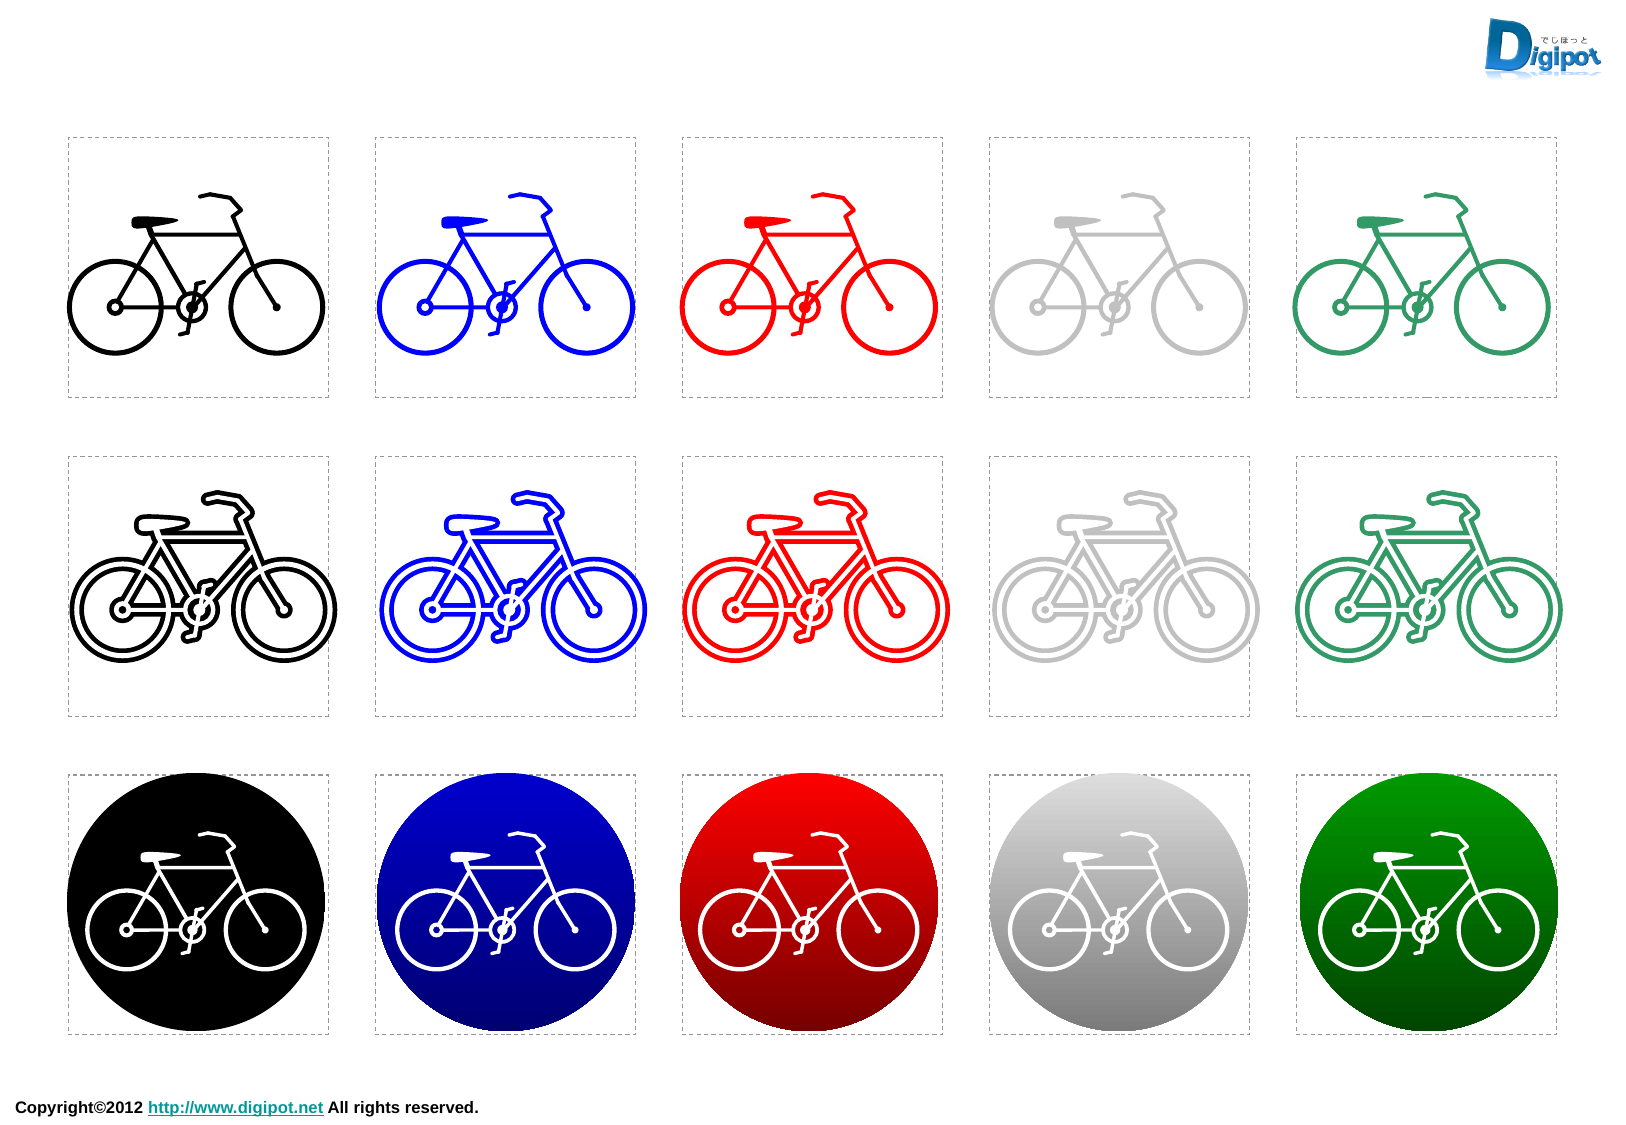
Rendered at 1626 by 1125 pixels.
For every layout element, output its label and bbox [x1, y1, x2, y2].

text_box [996, 496, 1256, 659]
text_box [679, 193, 938, 356]
text_box [376, 193, 636, 356]
picture [1485, 18, 1602, 82]
text_box [66, 772, 326, 1032]
text_box [989, 772, 1248, 1032]
text_box [1299, 496, 1558, 659]
text_box [384, 496, 643, 659]
text_box [1299, 772, 1558, 1032]
text_box [376, 772, 636, 1032]
text_box [74, 496, 333, 659]
text_box [686, 496, 946, 659]
text_box [679, 772, 938, 1032]
text_box [1292, 193, 1551, 356]
text_box [989, 193, 1248, 356]
text_box [66, 193, 326, 356]
